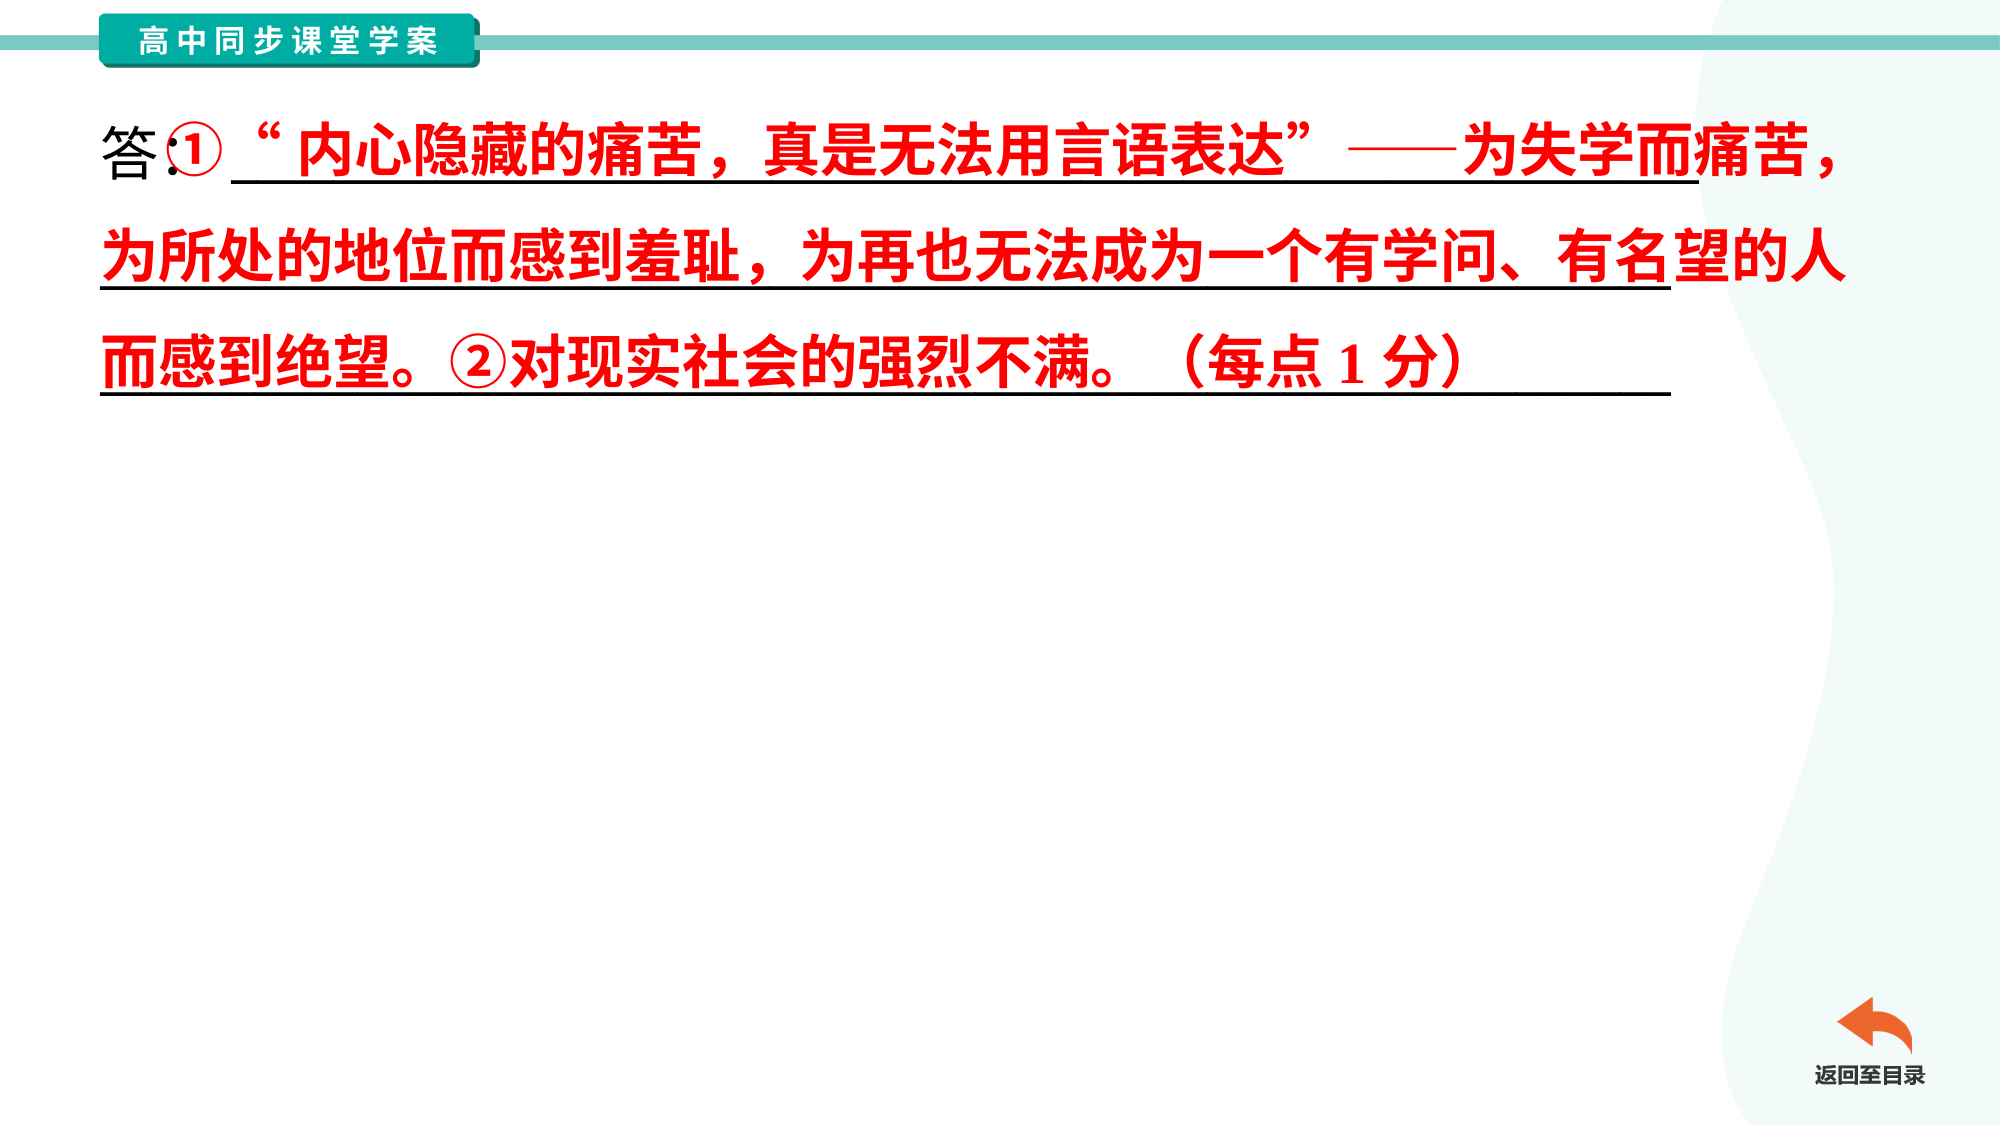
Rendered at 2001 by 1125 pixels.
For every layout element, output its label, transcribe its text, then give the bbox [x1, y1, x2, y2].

text_box 答：_________________________________________________________ _____________________________________________________________ _____________________________________________________________ [100, 396, 1899, 400]
picture [0, 0, 2000, 1125]
text_box ①“内心隐藏的痛苦，真是无法用言语表达”——为失学而痛苦， 为所处的地位而感到羞耻，为再也无法成为一个有学问、有名望的人 而感到绝望。②对现实社会的强烈不满。（每点1分） [100, 76, 1899, 396]
